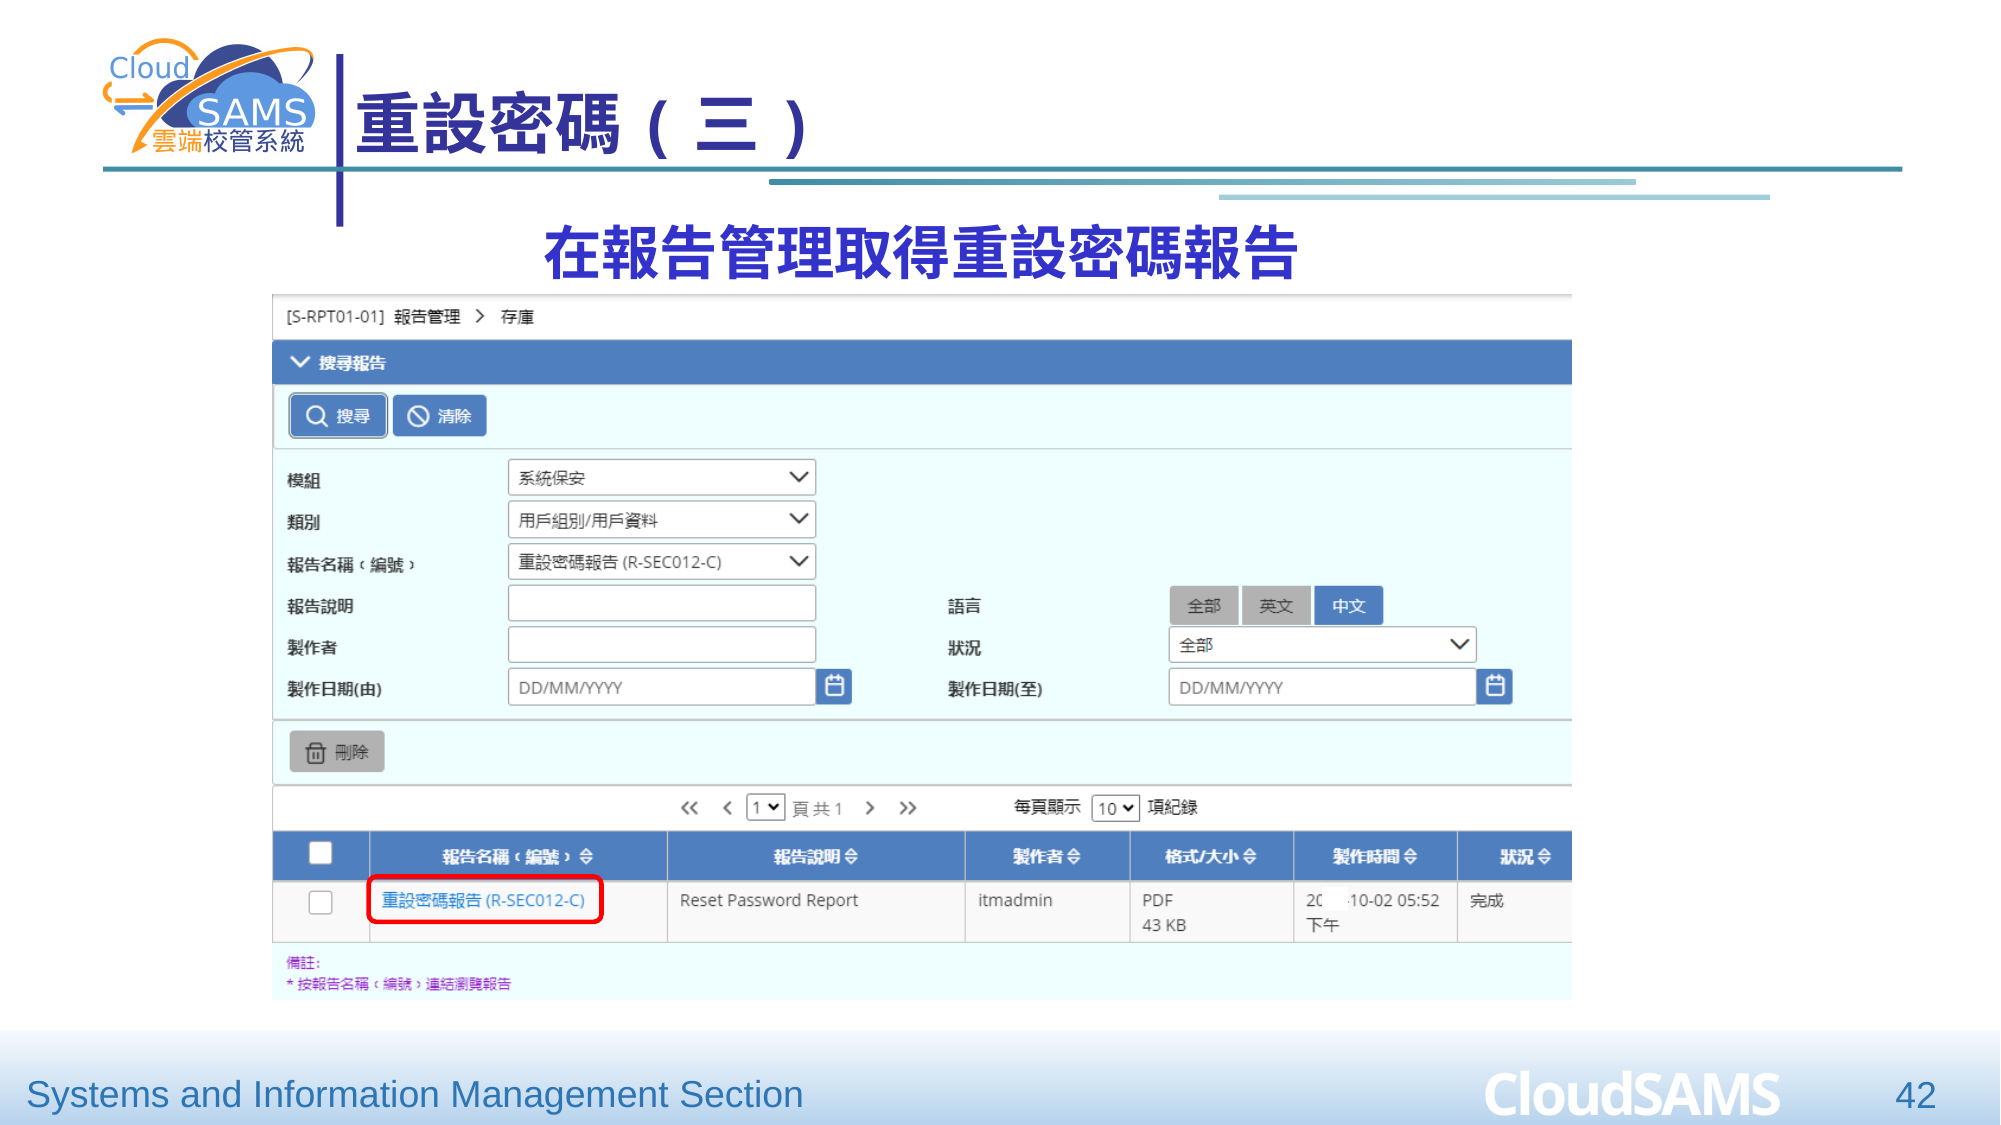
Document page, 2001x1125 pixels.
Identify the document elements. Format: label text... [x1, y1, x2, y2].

slide_number 42 [1755, 1063, 1952, 1125]
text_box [271, 208, 1572, 1001]
picture [87, 7, 349, 175]
title 重設密碼(三) [340, 44, 1907, 170]
